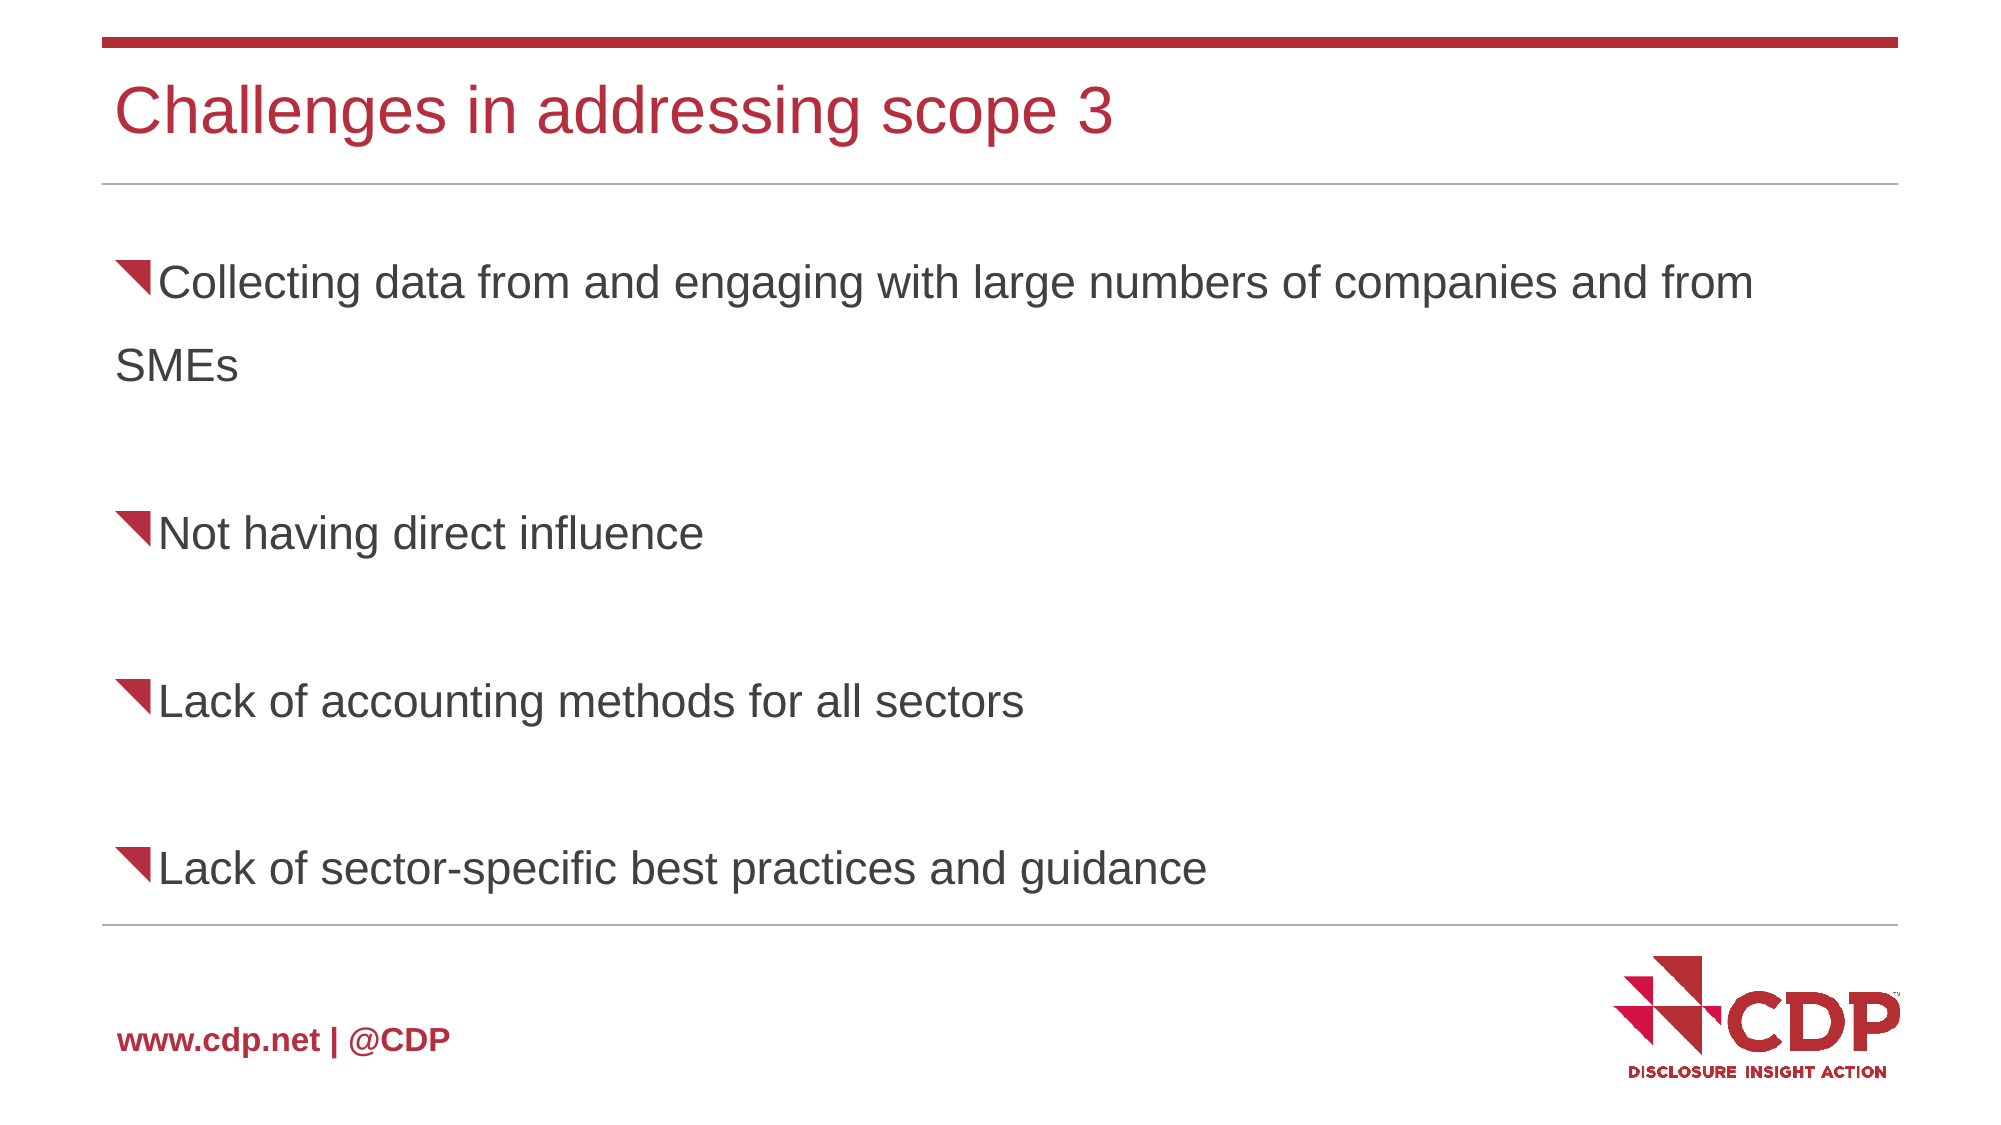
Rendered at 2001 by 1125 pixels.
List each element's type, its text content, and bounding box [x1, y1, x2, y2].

list Collecting data from and engaging with large numbers of companies and from SMEs Not having direct influence Lack of accounting methods for all sectors Lack of sector-specific best practices and guidance [99, 216, 1838, 909]
title Challenges in addressing scope 3 [99, 45, 1900, 169]
picture [1613, 956, 1900, 1080]
